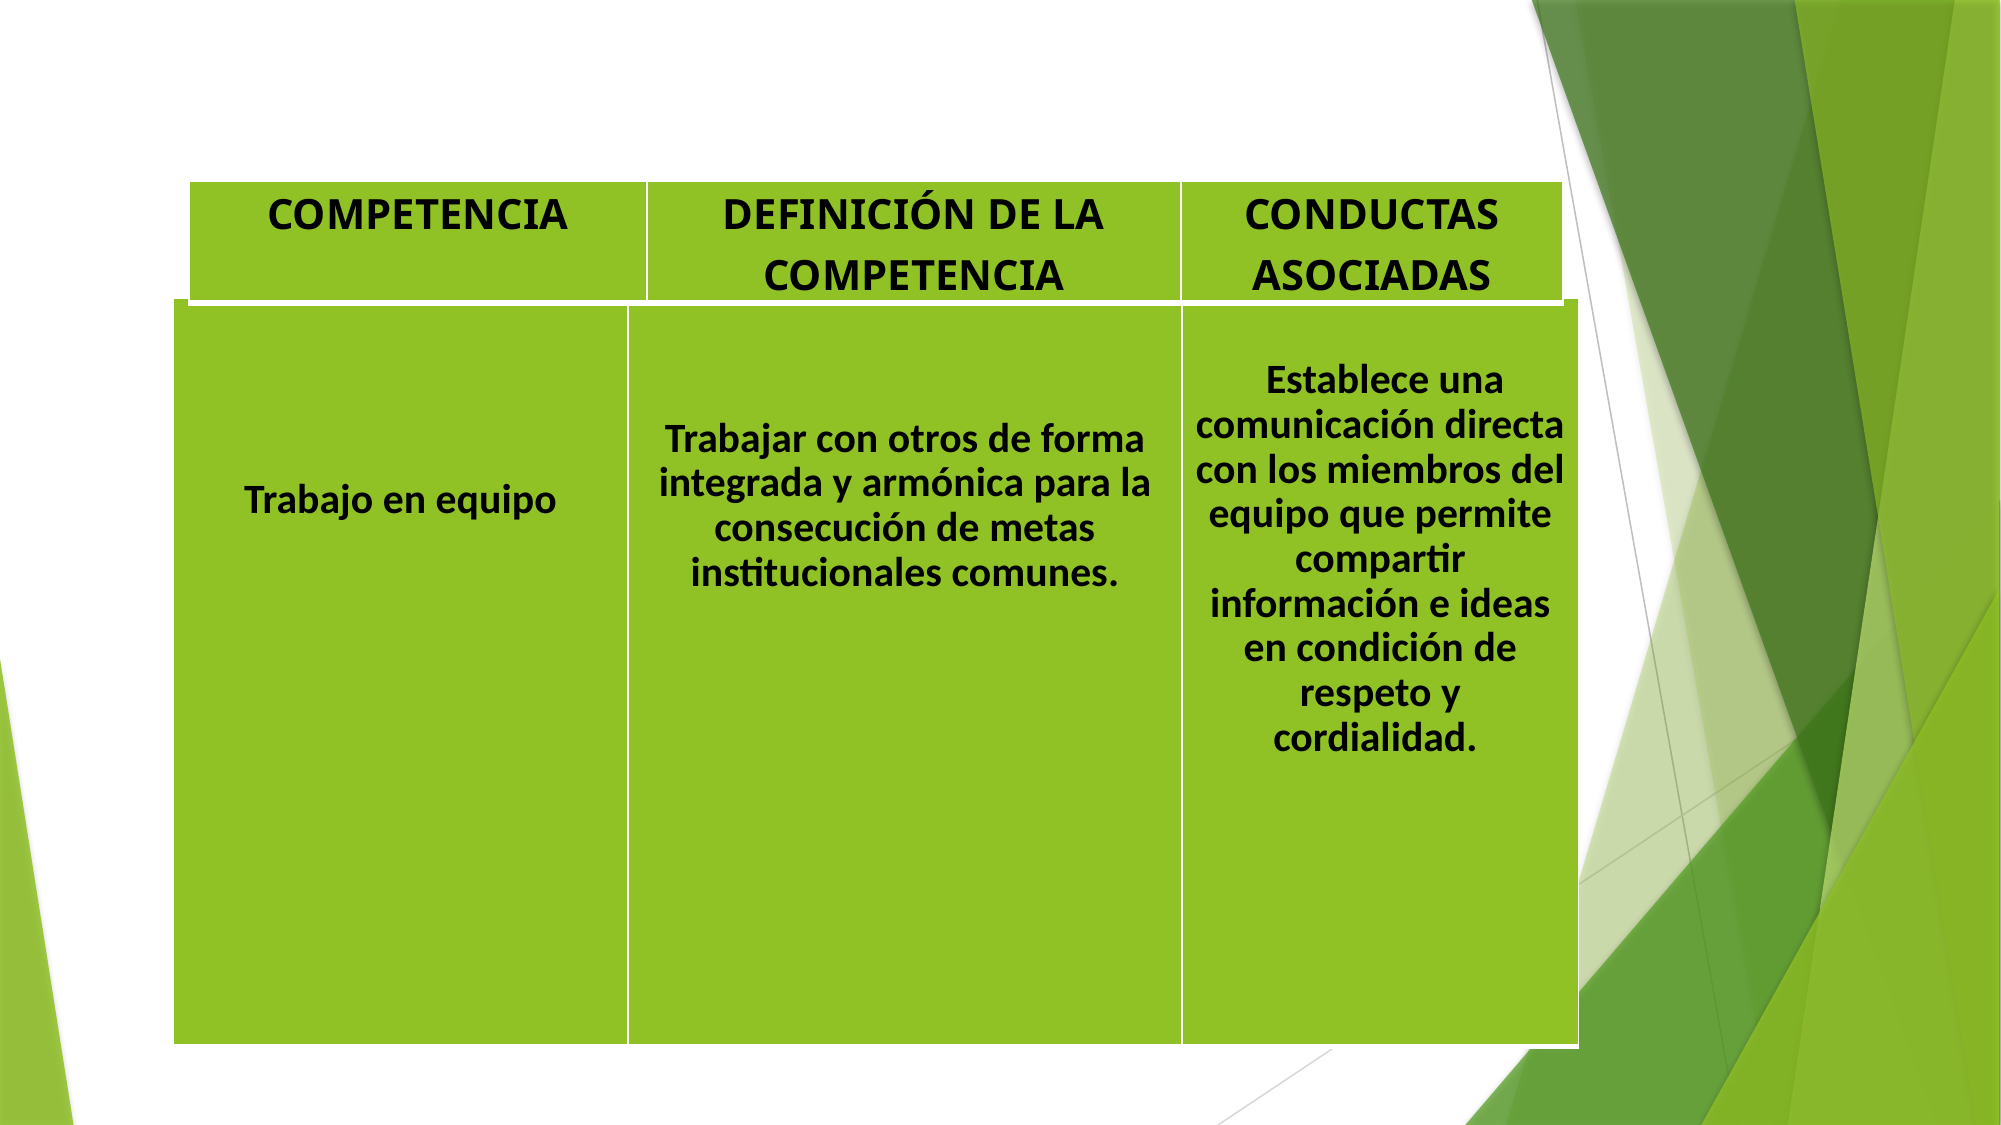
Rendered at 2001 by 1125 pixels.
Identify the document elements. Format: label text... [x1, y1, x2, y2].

table_header CONDUCTAS ASOCIADAS [1182, 182, 1562, 300]
title [111, 99, 1522, 317]
table_header COMPETENCIA [190, 182, 646, 300]
table_header DEFINICIÓN DE LA COMPETENCIA [648, 182, 1180, 300]
table_header Establece una comunicación directa con los miembros del equipo que permite compartir información e ideas en condición de respeto y cordialidad. [1183, 299, 1578, 1044]
table_header Trabajar con otros de forma integrada y armónica para la consecución de metas institucionales comunes. [629, 306, 1181, 1044]
table_header Trabajo en equipo [174, 299, 627, 1044]
